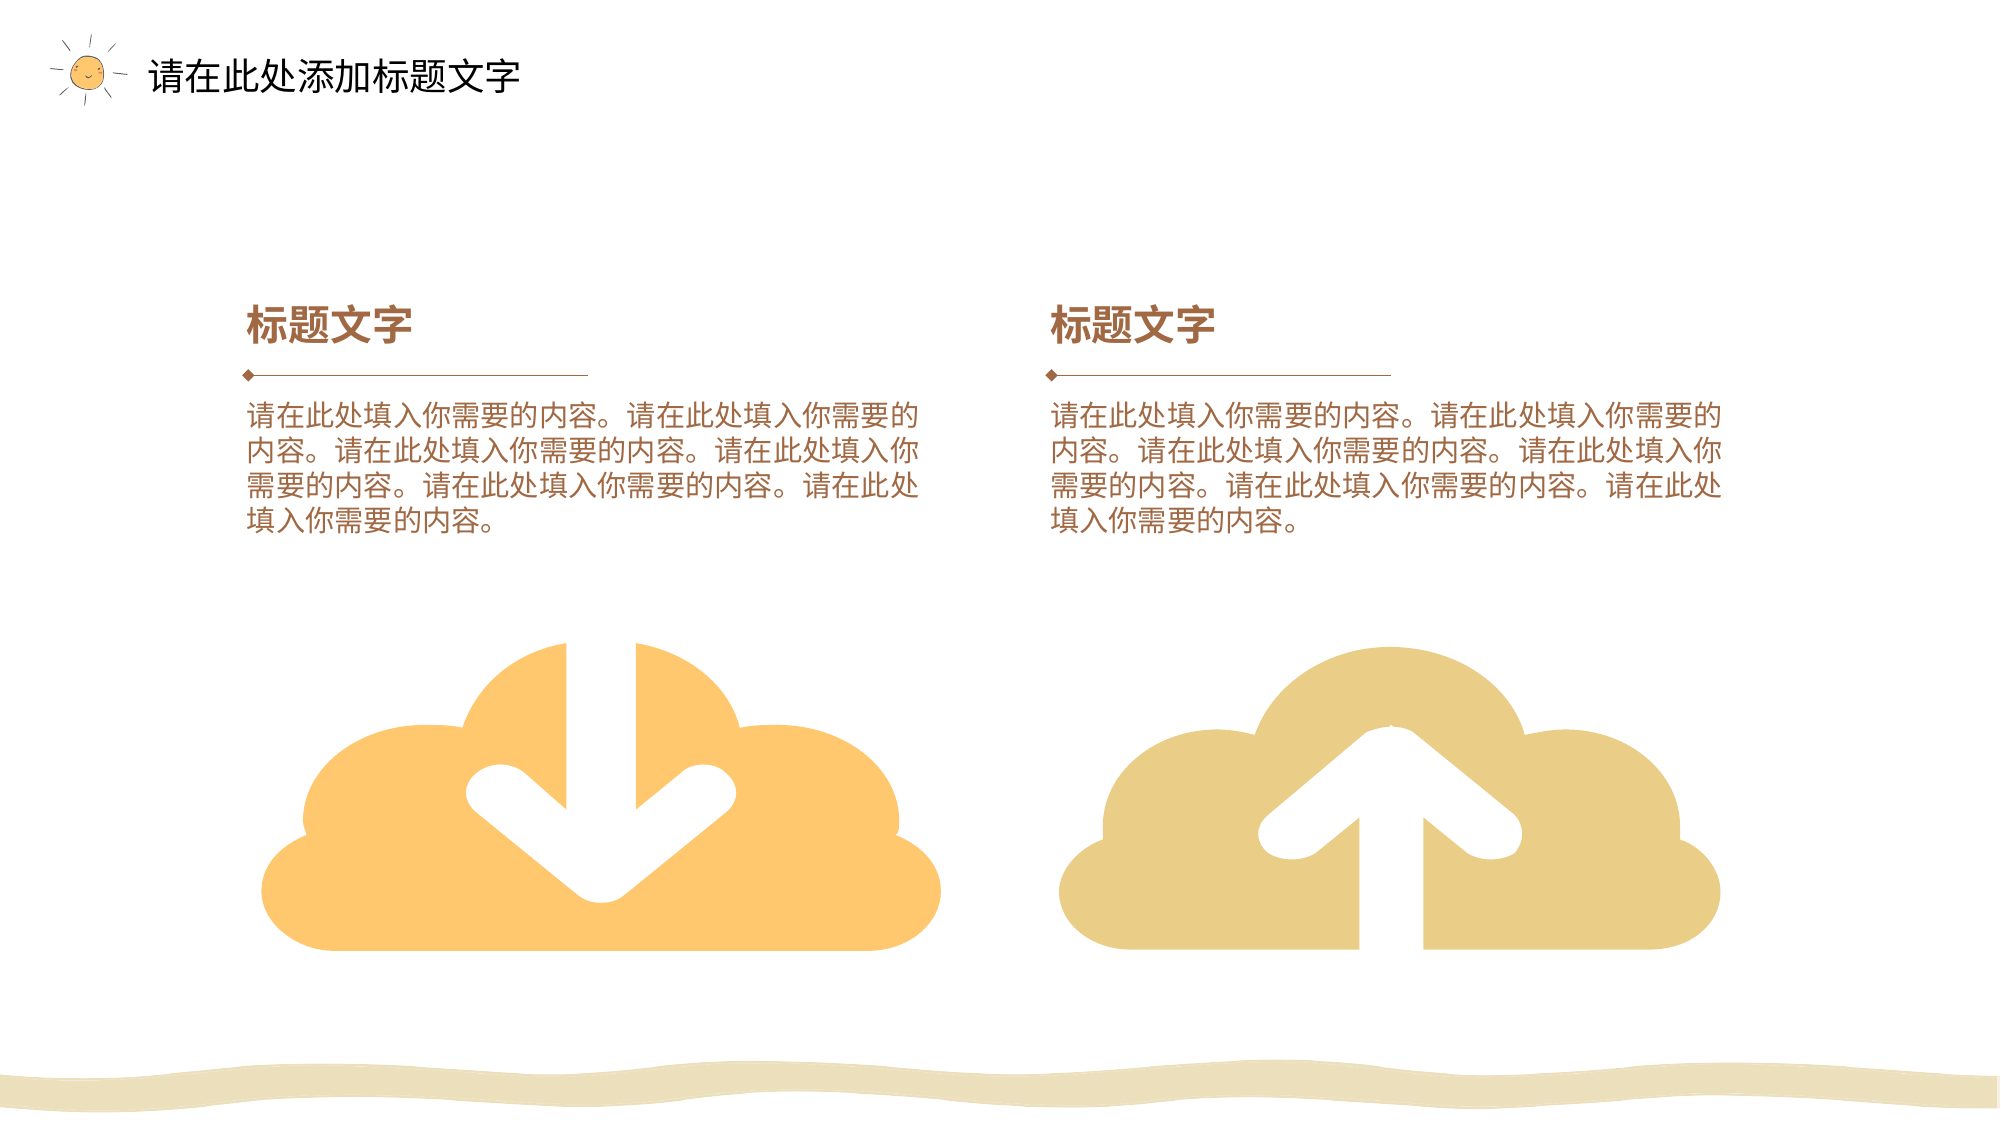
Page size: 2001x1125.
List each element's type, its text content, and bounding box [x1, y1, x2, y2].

text_box 请在此处填入你需要的内容。请在此处填入你需要的内容。请在此处填入你需要的内容。请在此处填入你需要的内容。请在此处填入你需要的内容。请在此处填入你需要的内容。 [232, 389, 944, 545]
text_box 请在此处添加标题文字 [128, 45, 552, 106]
text_box 标题文字 [232, 291, 571, 357]
text_box 标题文字 [1035, 291, 1374, 357]
picture [49, 33, 128, 107]
text_box 请在此处填入你需要的内容。请在此处填入你需要的内容。请在此处填入你需要的内容。请在此处填入你需要的内容。请在此处填入你需要的内容。请在此处填入你需要的内容。 [1035, 389, 1748, 545]
text_box [1059, 646, 1721, 950]
text_box [261, 643, 941, 951]
picture [0, 1049, 2000, 1125]
